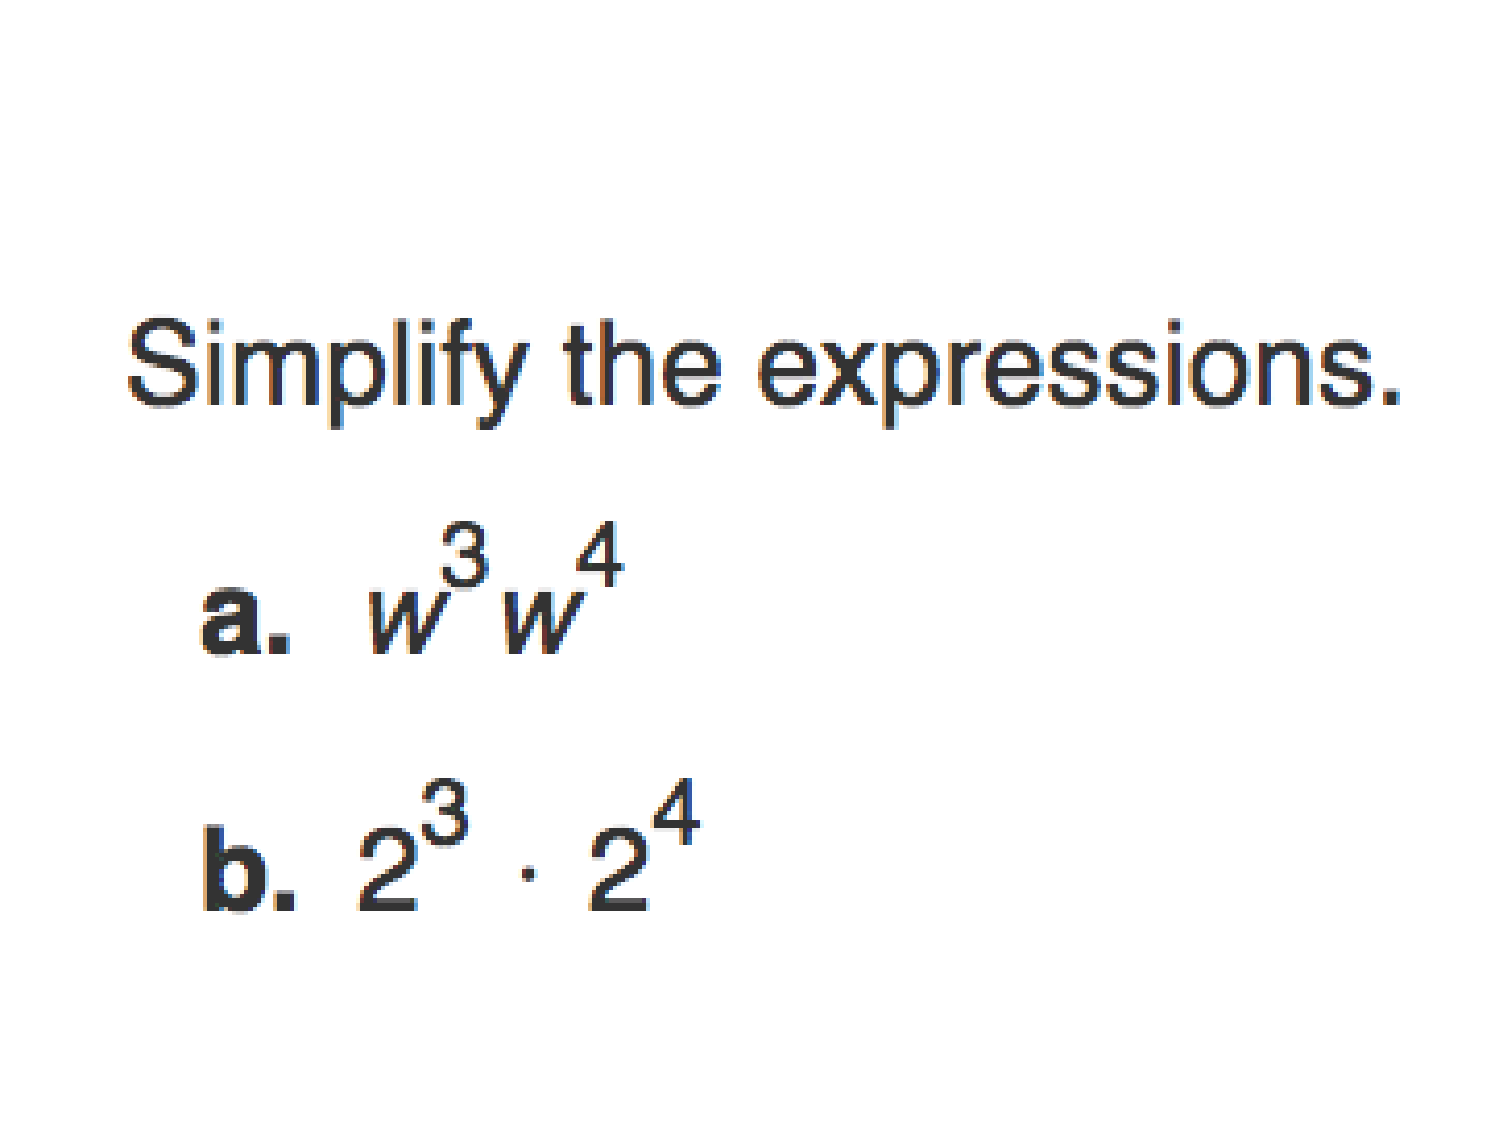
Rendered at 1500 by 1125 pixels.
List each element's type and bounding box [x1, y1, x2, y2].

list [74, 262, 1426, 1006]
